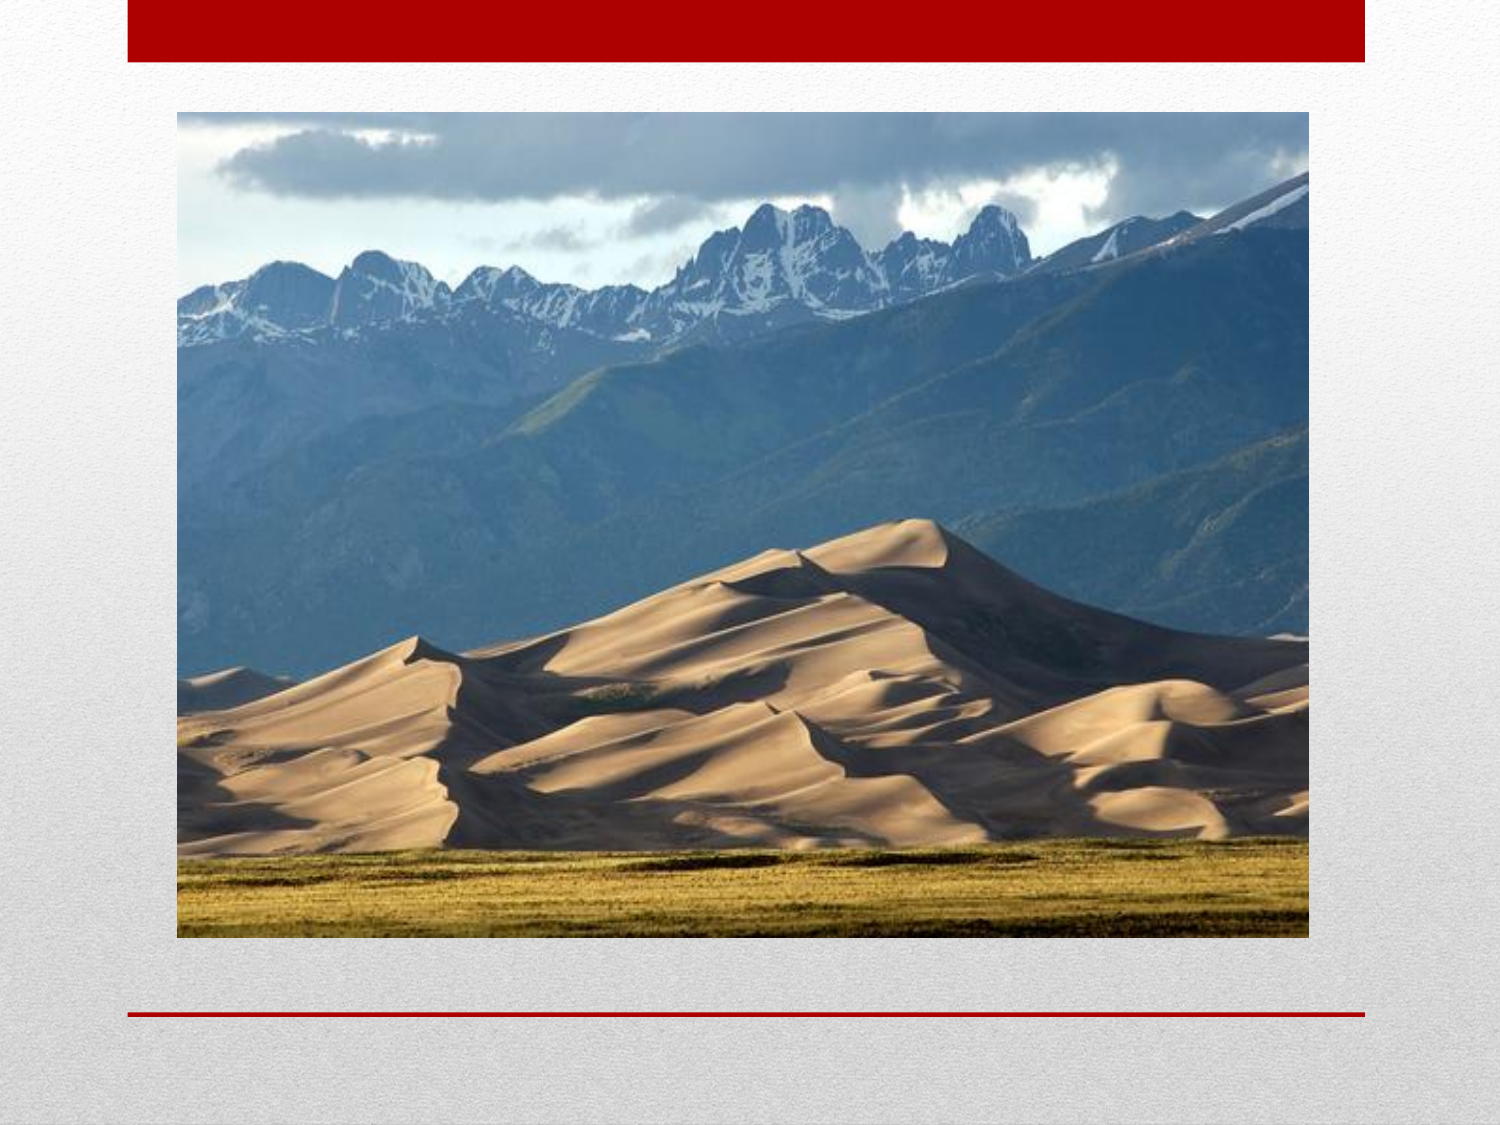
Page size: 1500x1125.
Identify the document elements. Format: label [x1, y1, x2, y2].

picture [176, 111, 1310, 939]
